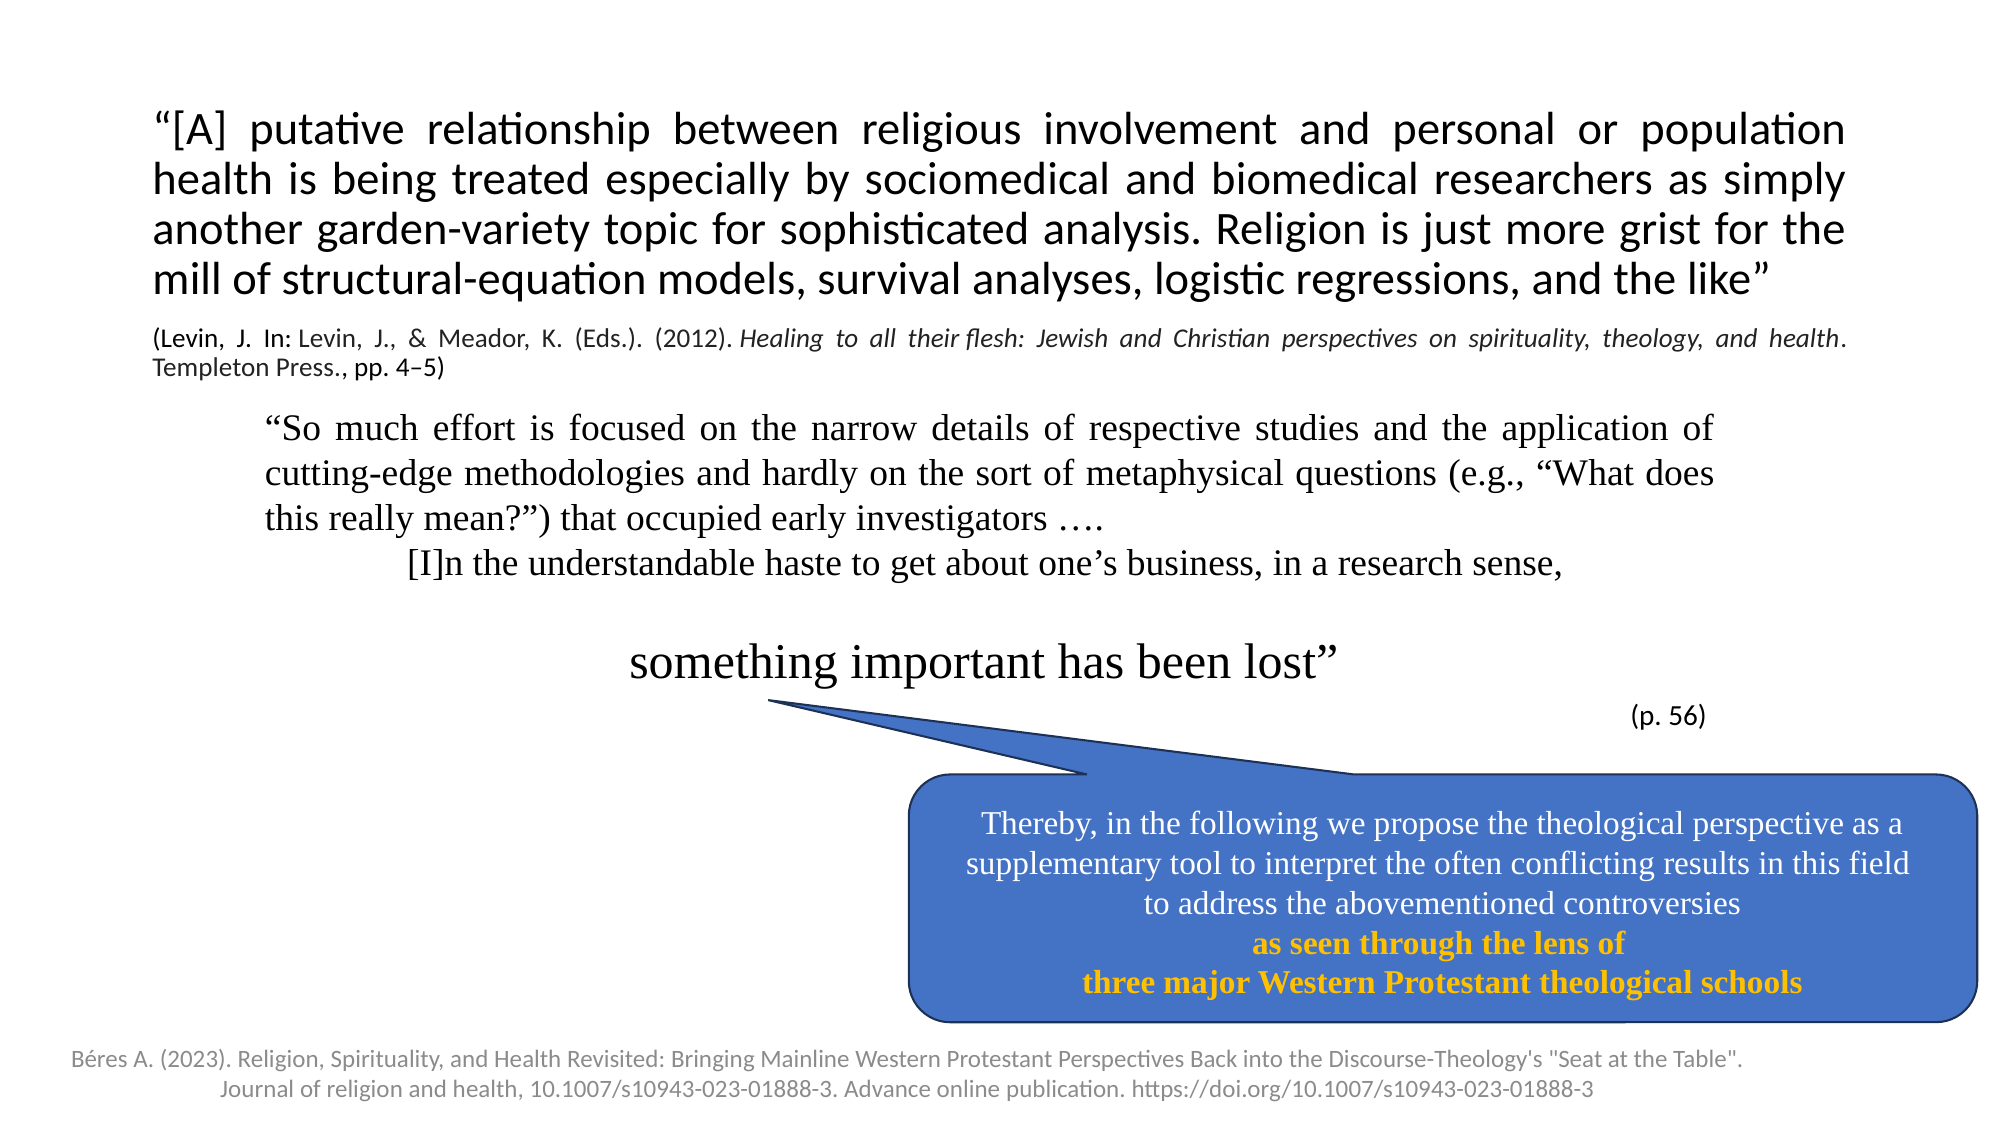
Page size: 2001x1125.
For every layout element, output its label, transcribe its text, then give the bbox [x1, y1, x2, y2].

text_box “So much effort is focused on the narrow details of respective studies and the application of cutting-edge methodologies and hardly on the sort of metaphysical questions (e.g., “What does this really mean?”) that occupied early investigators …. [I]n the understandable haste to get about one’s business, in a research sense, something important has been lost” (p. 56) [249, 395, 1732, 741]
text_box Thereby, in the following we propose the theological perspective as a supplementary tool to interpret the often conflicting results in this field to address the abovementioned controversies as seen through the lens of three major Western Protestant theological schools [767, 699, 1979, 1024]
list “[A] putative relationship between religious involvement and personal or population health is being treated especially by sociomedical and biomedical researchers as simply another garden-variety topic for sophisticated analysis. Religion is just more grist for the mill of structural-equation models, survival analyses, logistic regressions, and the like” (Levin, J. In: Levin, J., & Meador, K. (Eds.). (2012). Healing to all their flesh: Jewish and Christian perspectives on spirituality, theology, and health. Templeton Press., pp. 4–5) [137, 96, 1863, 396]
text_box Béres A. (2023). Religion, Spirituality, and Health Revisited: Bringing Mainline Western Protestant Perspectives Back into the Discourse-Theology's "Seat at the Table". Journal of religion and health, 10.1007/s10943-023-01888-3. Advance online publication. https://doi.org/10.1007/s10943-023-01888-3​ [34, 1042, 1784, 1103]
